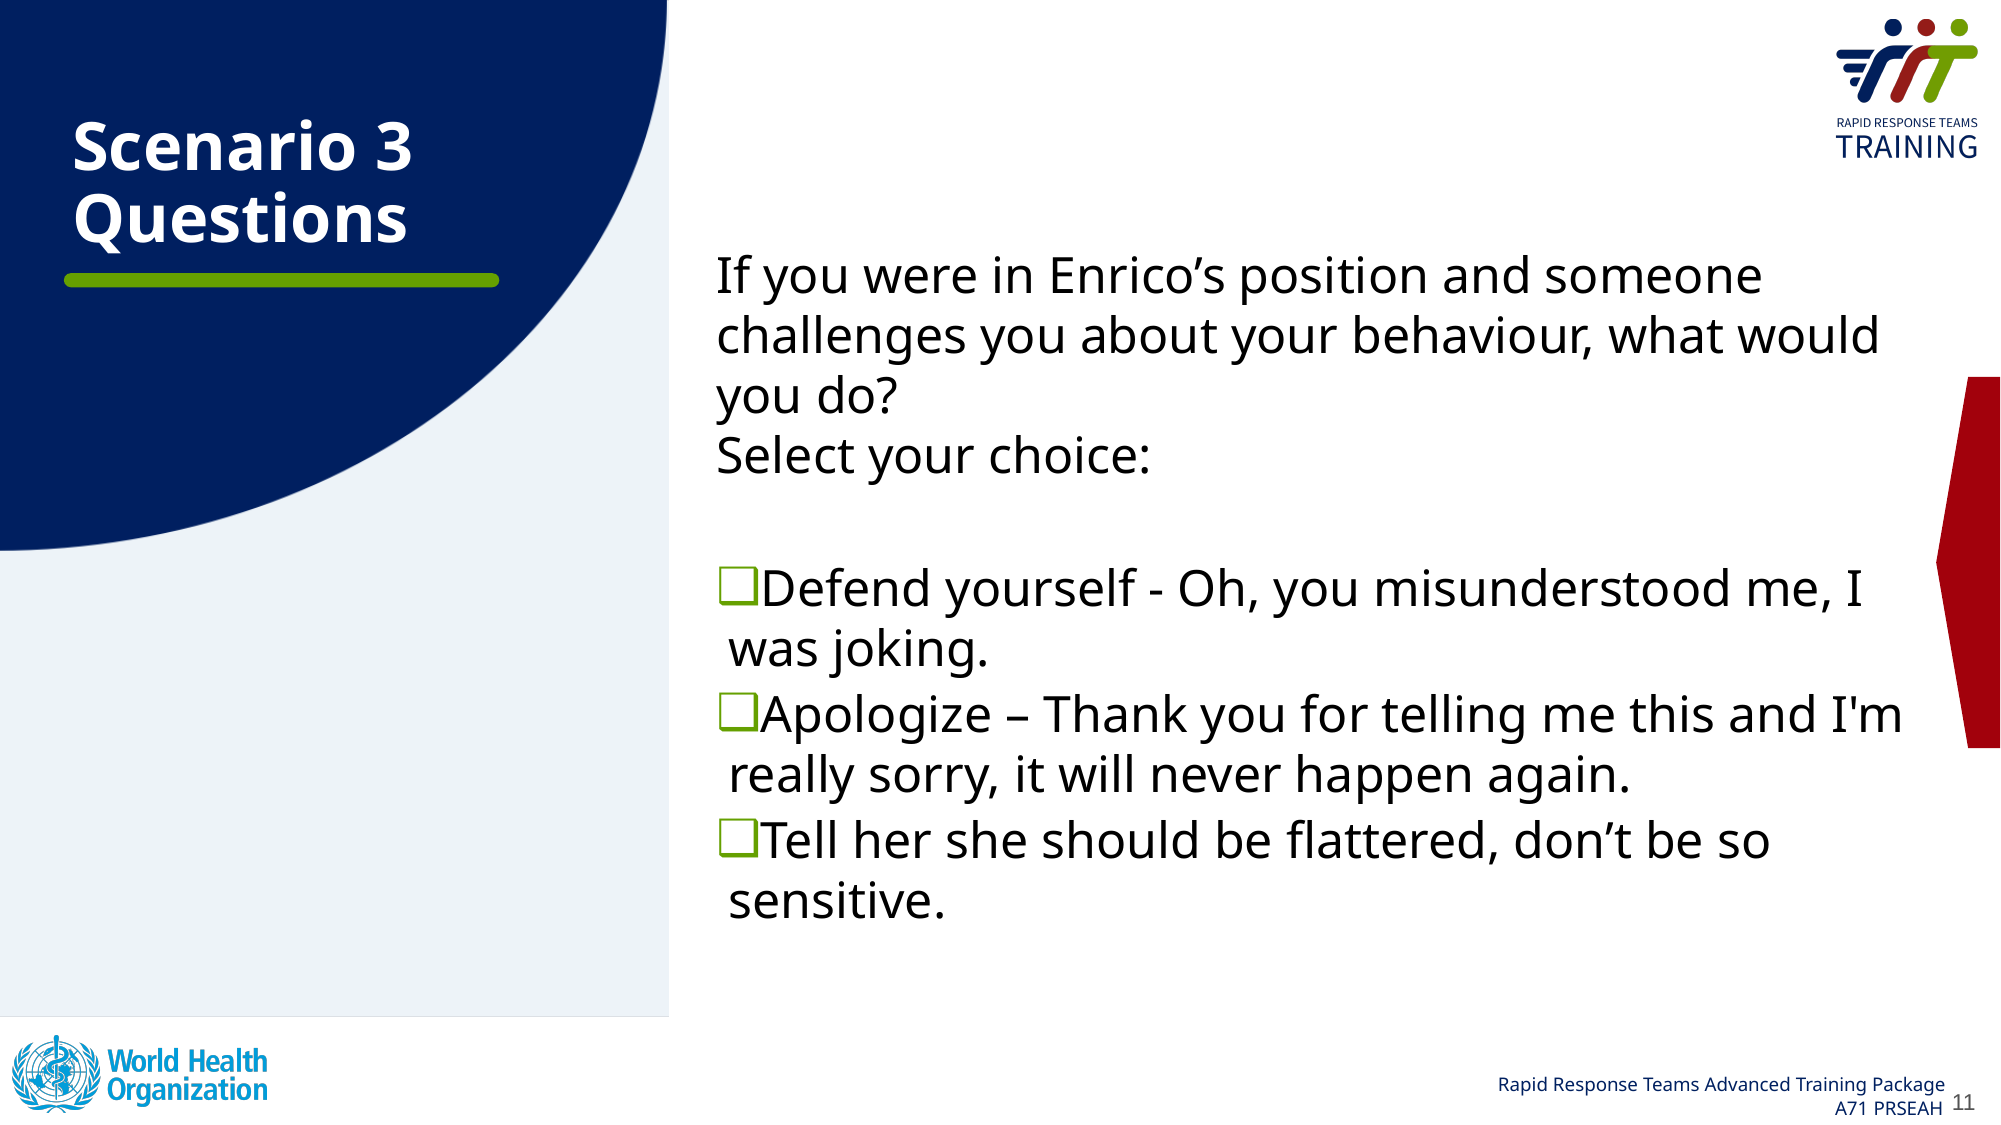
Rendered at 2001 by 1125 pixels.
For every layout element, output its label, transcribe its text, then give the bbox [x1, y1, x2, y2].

picture [12, 1083, 48, 1113]
text_box Scenario 3 Questions [64, 25, 601, 343]
picture [58, 1050, 64, 1058]
picture [0, 0, 669, 1018]
picture [12, 1035, 267, 1113]
picture [1835, 19, 1978, 167]
list If you were in Enrico’s position and someone challenges you about your behaviour, what would you do? Select your choice: Defend yourself - Oh, you misunderstood me, I was joking. Apologize – Thank you for telling me this and I'm really sorry, it will never happen again. Tell her she should be flattered, don’t be so sensitive. [708, 235, 1945, 1042]
text_box [63, 273, 500, 288]
